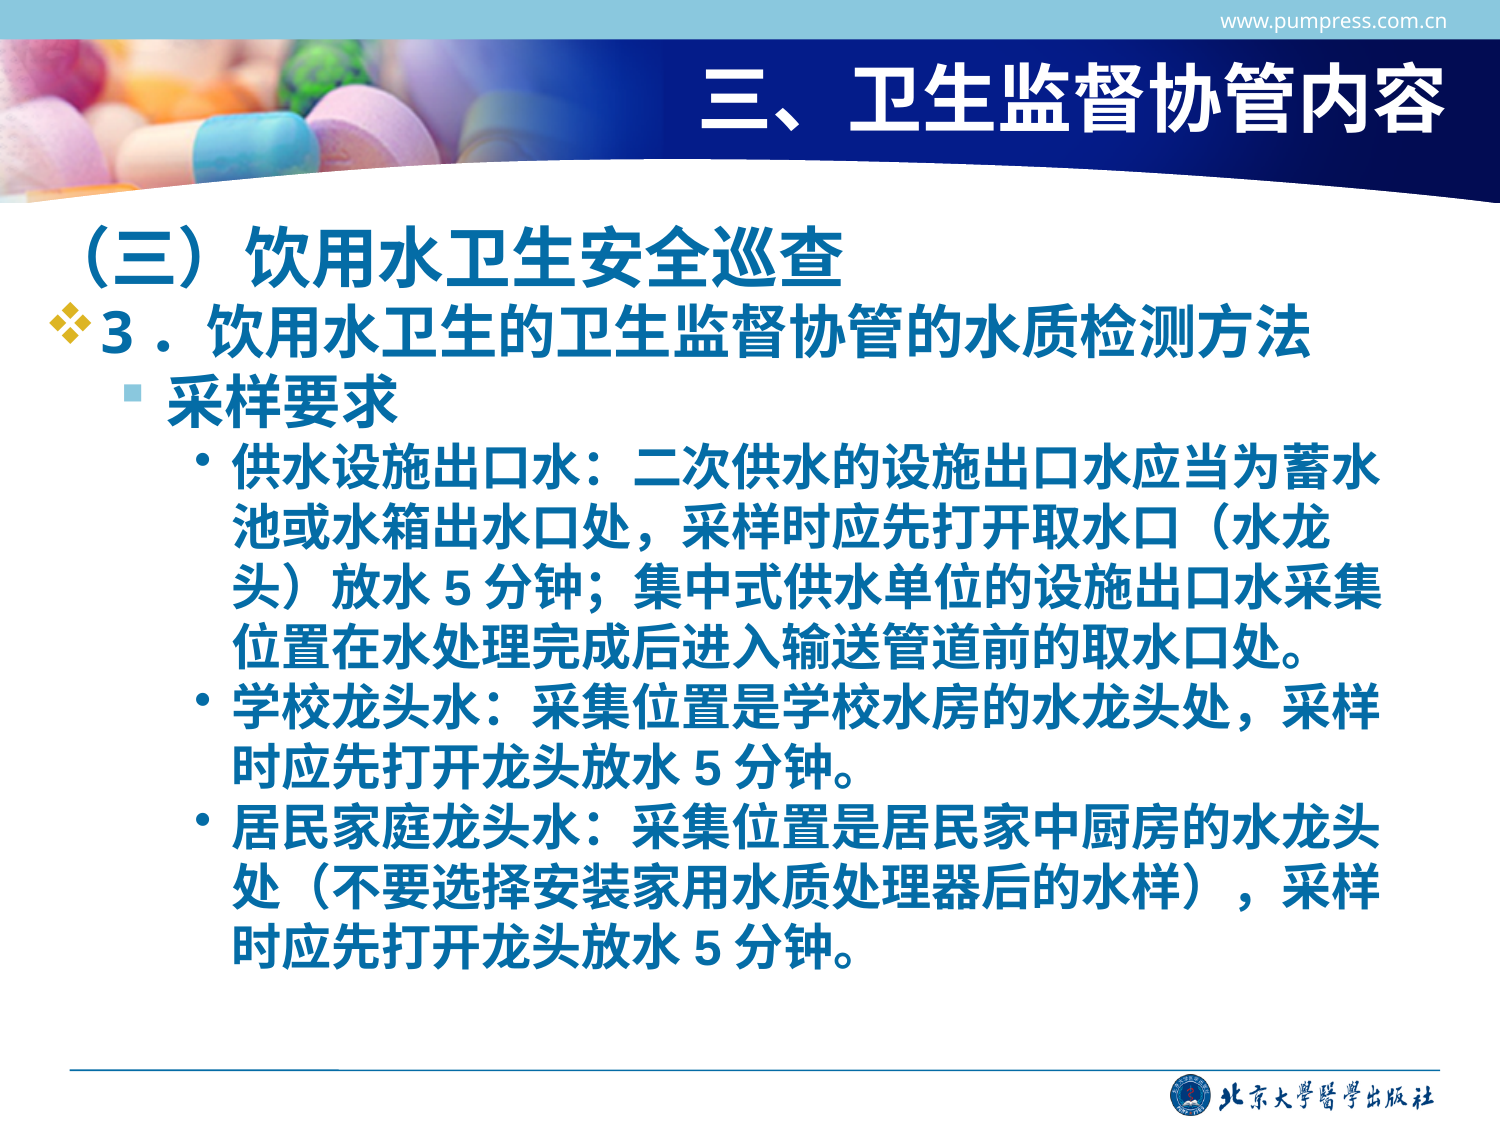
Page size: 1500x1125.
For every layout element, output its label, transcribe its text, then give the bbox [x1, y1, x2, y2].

slide_number www.pumpress.com.cn [1024, 0, 1463, 38]
text_box [93, 363, 1348, 469]
picture [0, 40, 1500, 203]
list （三）饮用水卫生安全巡查 3．饮用水卫生的卫生监督协管的水质检测方法 采样要求 供水设施出口水：二次供水的设施出口水应当为蓄水池或水箱出水口处，采样时应先打开取水口（水龙头）放水5分钟；集中式供水单位的设施出口水采集位置在水处理完成后进入输送管道前的取水口处。 学校龙头水：采集位置是学校水房的水龙头处，采样时应先打开龙头放水5分钟。 居民家庭龙头水：采集位置是居民家中厨房的水龙头处（不要选择安装家用水质处理器后的水样），采样时应先打开龙头放水5分钟。 [29, 207, 1448, 1071]
picture [1170, 1074, 1436, 1118]
title 三、卫生监督协管内容 [137, 49, 1463, 143]
